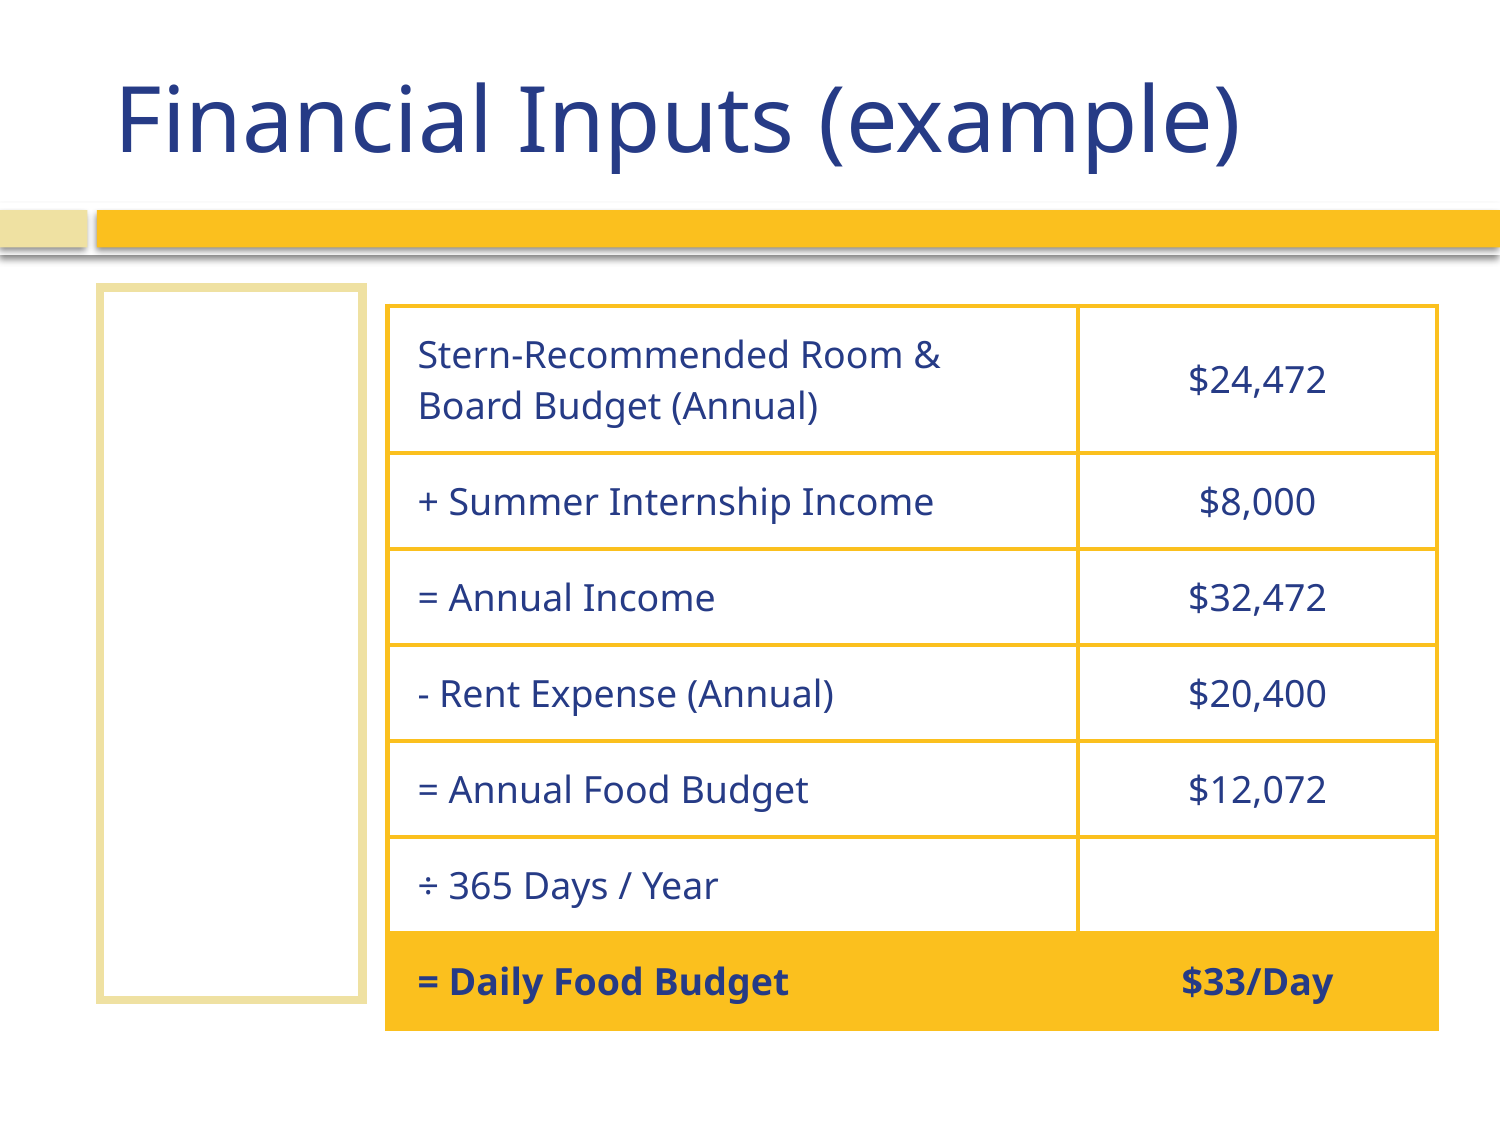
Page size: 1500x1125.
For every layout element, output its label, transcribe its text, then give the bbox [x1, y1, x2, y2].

table_cell [1080, 839, 1435, 931]
table_cell + Summer Internship Income [390, 455, 1076, 547]
table_cell $32,472 [1080, 551, 1435, 643]
table_cell = Annual Income [390, 551, 1076, 643]
table_cell ÷ 365 Days / Year [390, 839, 1076, 931]
table_cell = Daily Food Budget [390, 935, 1076, 1027]
table_cell $33/Day [1080, 935, 1435, 1027]
table_cell $8,000 [1080, 455, 1435, 547]
table_cell - Rent Expense (Annual) [390, 647, 1076, 739]
table_header $24,472 [1080, 308, 1435, 451]
table_header Stern-Recommended Room & Board Budget (Annual) [390, 308, 1076, 451]
title Financial Inputs (example) [99, 44, 1425, 188]
table_cell = Annual Food Budget [390, 743, 1076, 835]
table_cell $20,400 [1080, 647, 1435, 739]
table_cell $12,072 [1080, 743, 1435, 835]
list [96, 283, 367, 1004]
